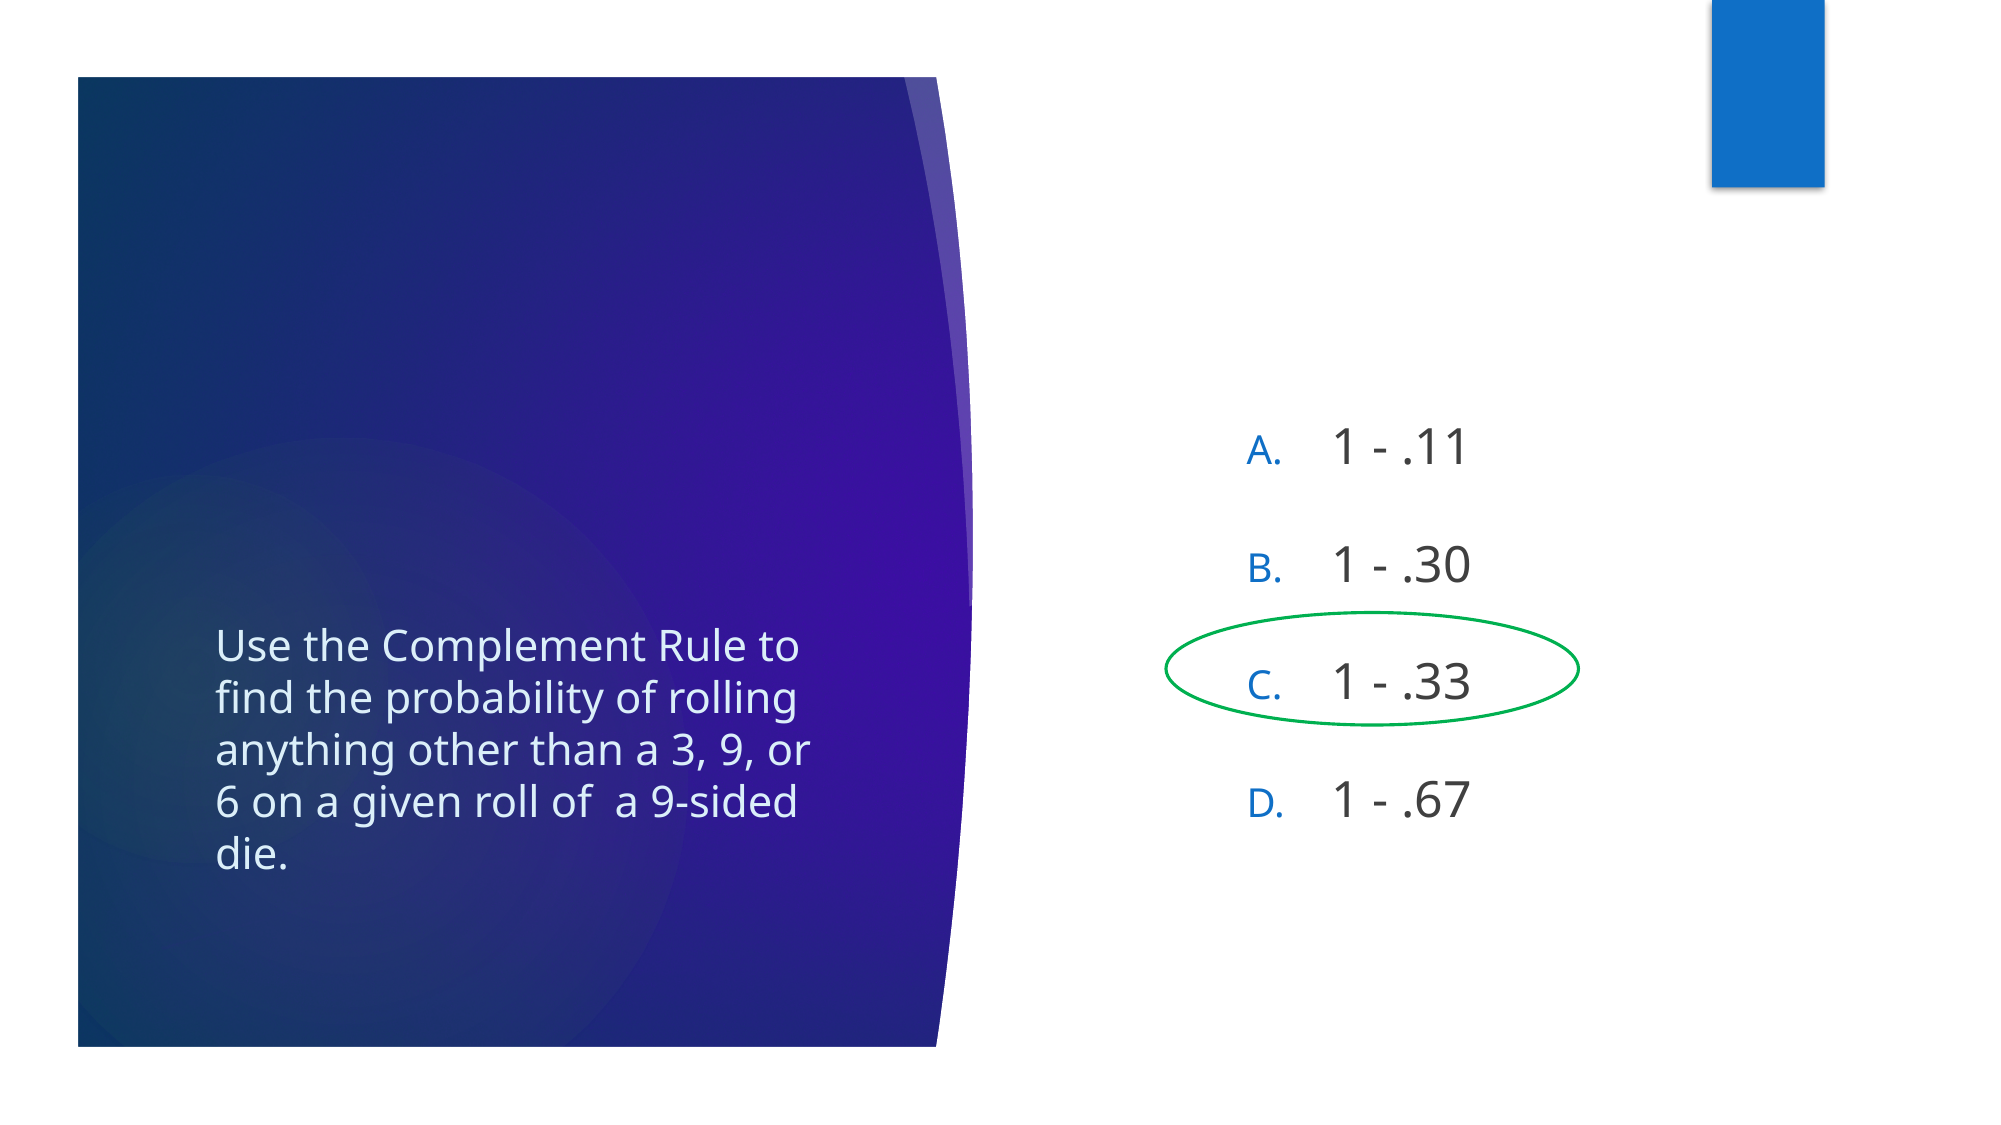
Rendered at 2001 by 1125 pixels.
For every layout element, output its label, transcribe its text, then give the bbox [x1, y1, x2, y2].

list 1 - .11 1 - .30 1 - .33 1 - .67 [1165, 387, 1579, 613]
title Use the Complement Rule to find the probability of rolling anything other than a 3, 9, or 6 on a given roll of a 9-sided die. [200, 601, 834, 887]
text_box [1164, 610, 1581, 727]
